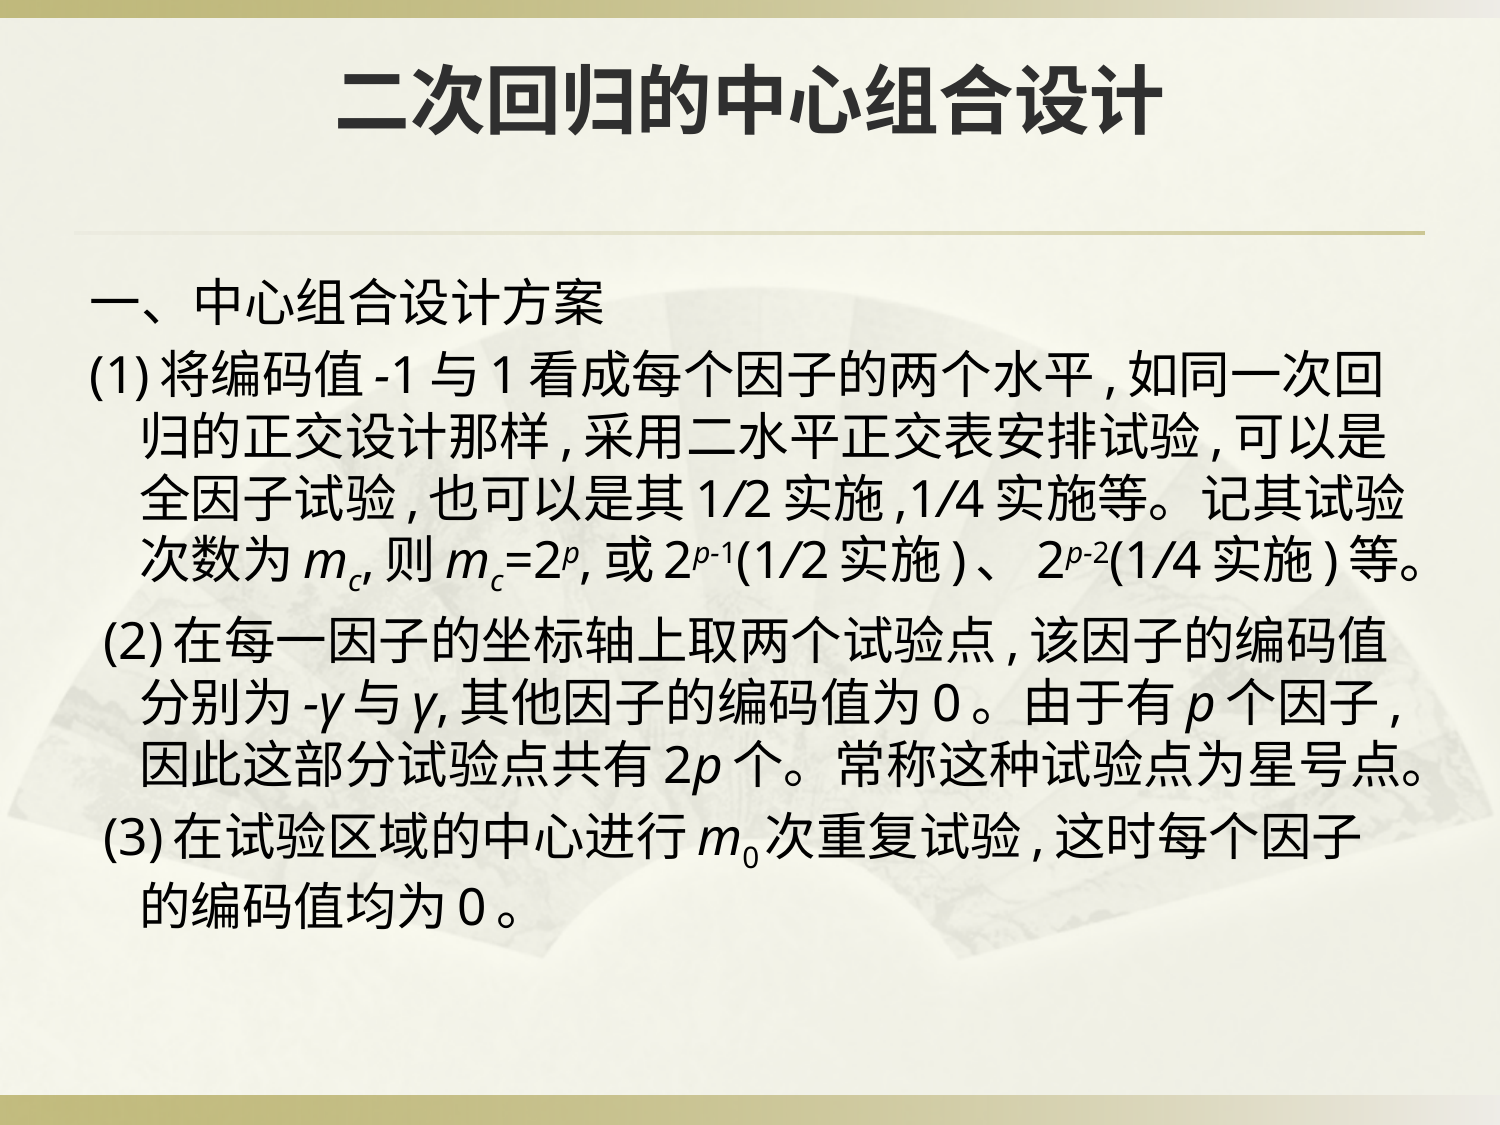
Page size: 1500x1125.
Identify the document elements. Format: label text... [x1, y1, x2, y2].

title 二次回归的中心组合设计 [75, 45, 1425, 233]
list 一、中心组合设计方案 (1)将编码值-1与1看成每个因子的两个水平,如同一次回归的正交设计那样,采用二水平正交表安排试验,可以是全因子试验,也可以是其1/2实施,1/4实施等。记其试验次数为mc,则mc=2p,或2p-1(1/2实施)、2p-2(1/4实施)等。 (2)在每一因子的坐标轴上取两个试验点,该因子的编码值分别为-γ与γ,其他因子的编码值为0。由于有p个因子,因此这部分试验点共有2p个。常称这种试验点为星号点。 (3)在试验区域的中心进行m0次重复试验,这时每个因子的编码值均为0。 [75, 262, 1425, 1032]
